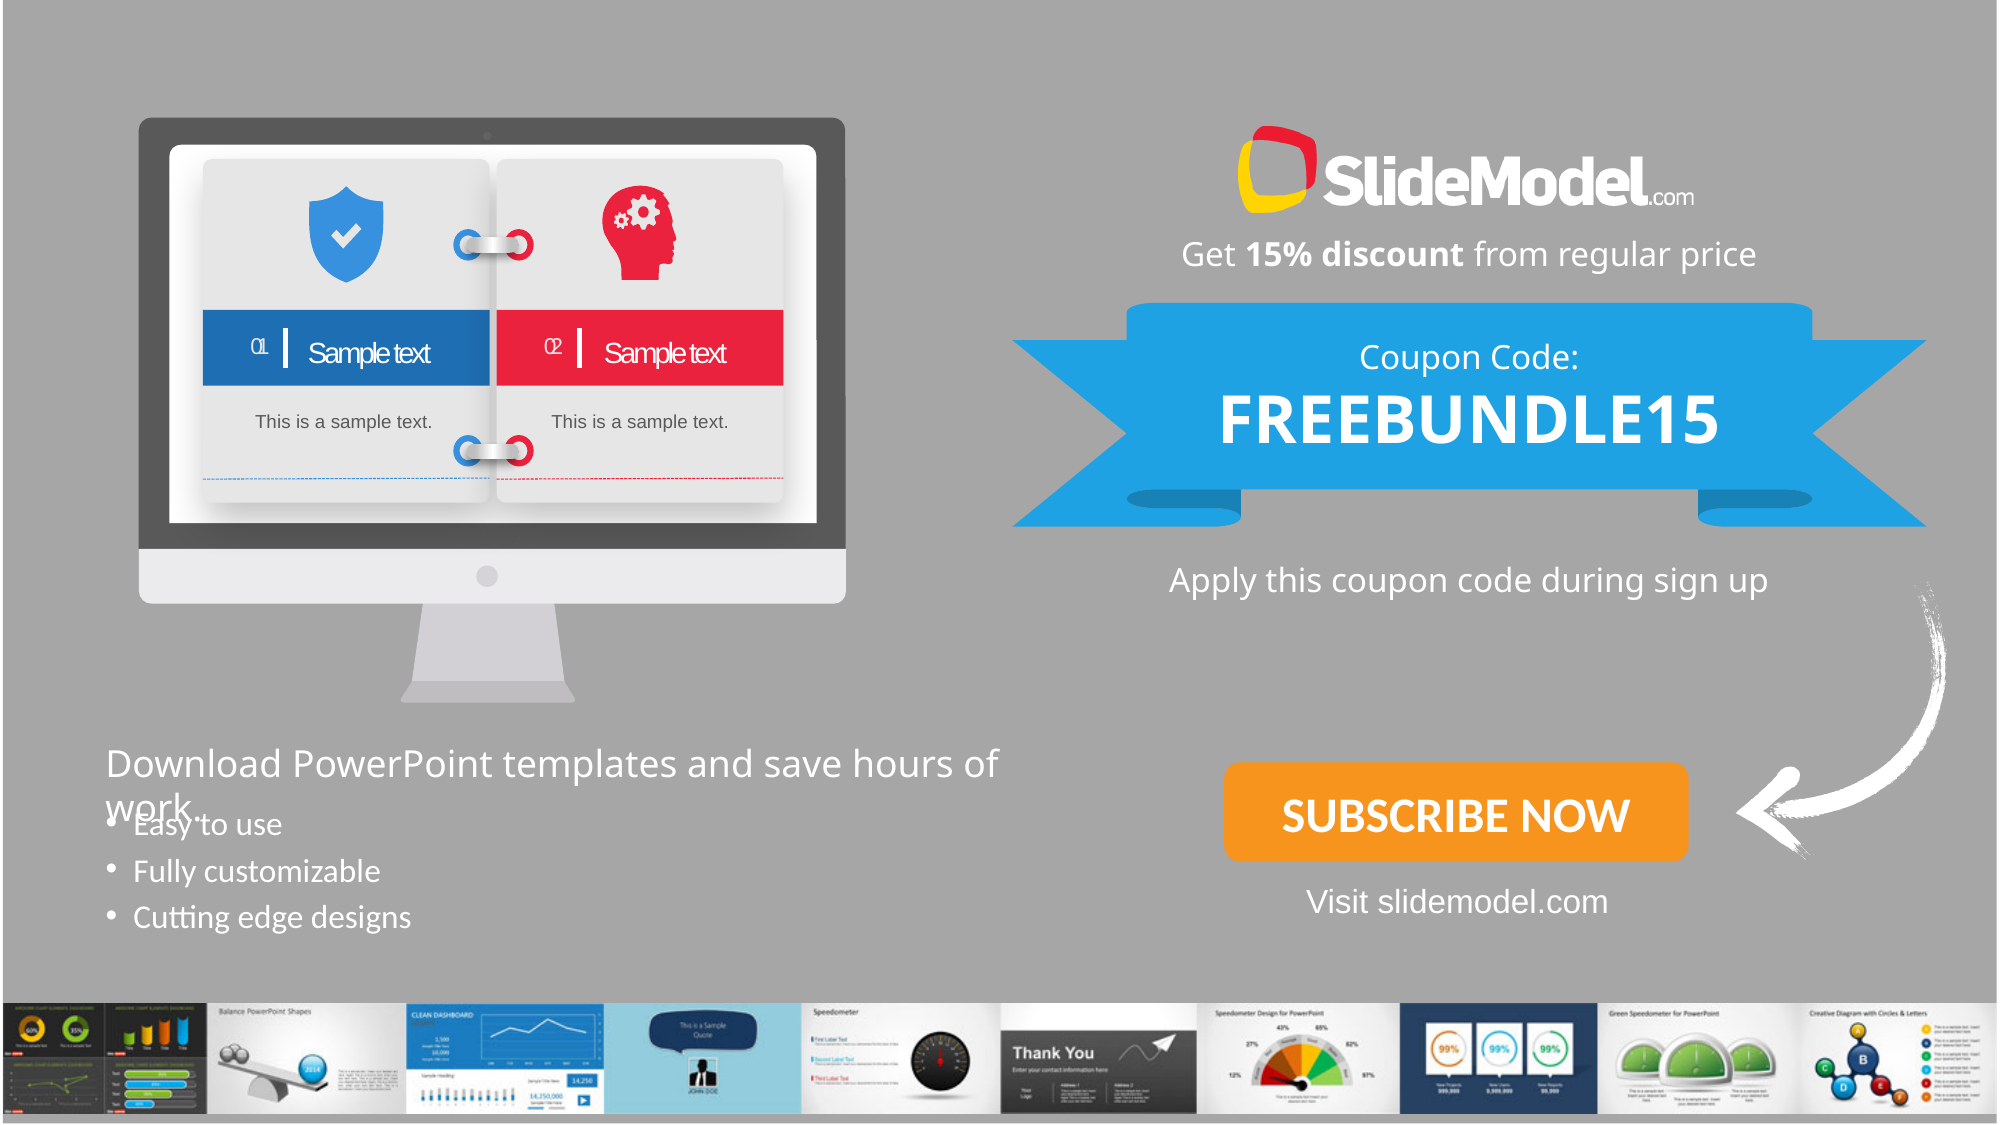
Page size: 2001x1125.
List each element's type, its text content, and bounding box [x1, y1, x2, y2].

picture [3, 1003, 1997, 1114]
text_box Download PowerPoint templates and save hours of work. [90, 732, 1059, 837]
text_box [1735, 594, 1947, 861]
picture [1237, 126, 1694, 213]
text_box Easy to use Fully customizable Cutting edge designs [90, 837, 863, 943]
text_box Coupon Code: FREEBUNDLE15 [1173, 329, 1766, 464]
text_box Apply this coupon code during sign up [1129, 551, 1810, 607]
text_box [138, 117, 846, 703]
text_box Get 15% discount from regular price [1058, 225, 1881, 281]
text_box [202, 158, 784, 503]
text_box [1012, 302, 1927, 527]
text_box SUBSCRIBE NOW [1223, 761, 1690, 864]
text_box Visit slidemodel.com [1248, 875, 1667, 926]
text_box [2, 0, 1998, 1124]
